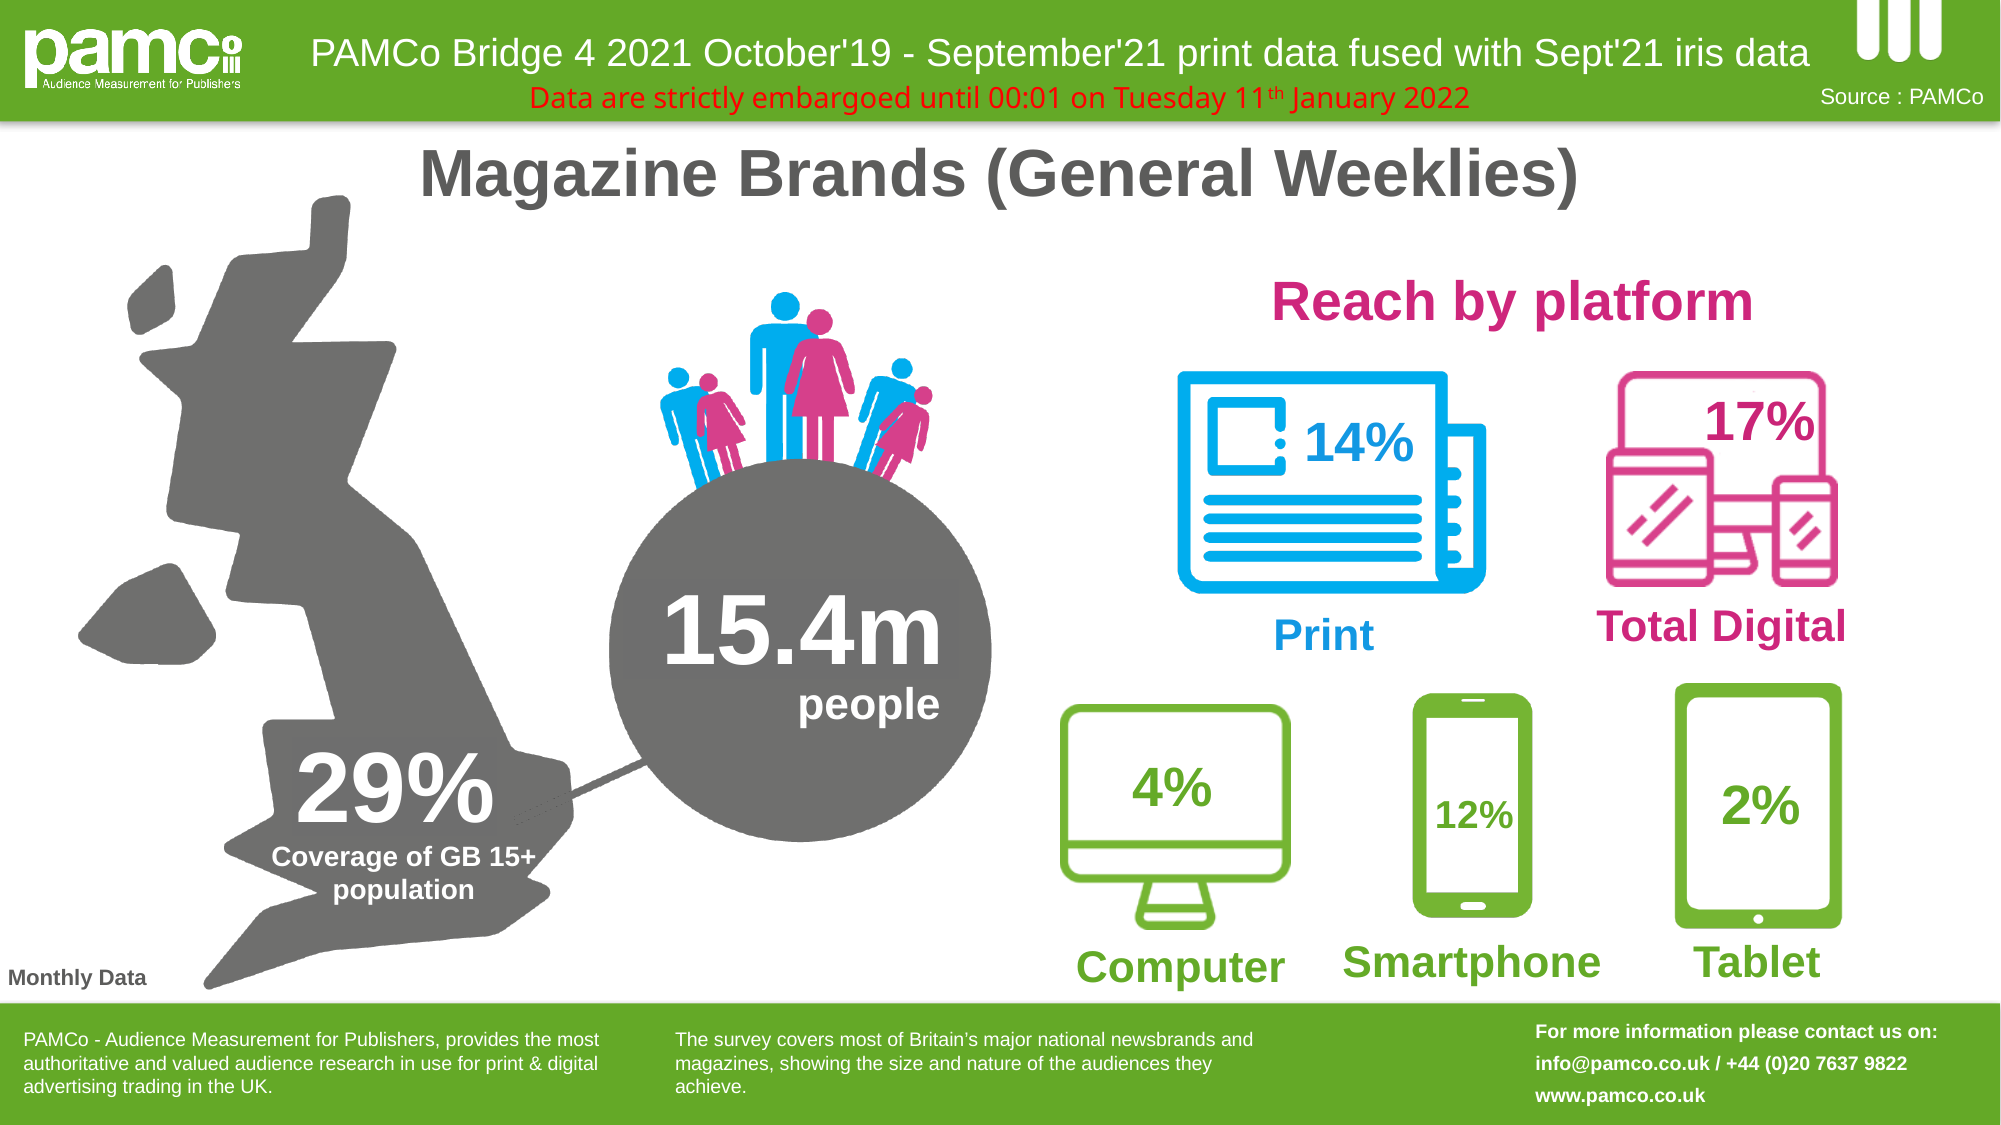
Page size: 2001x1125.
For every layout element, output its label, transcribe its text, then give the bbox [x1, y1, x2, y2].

picture [23, 26, 243, 90]
picture [1654, 655, 1862, 950]
picture [1282, 624, 1295, 634]
picture [1060, 704, 1291, 930]
picture [1384, 644, 1565, 944]
picture [1142, 326, 1521, 636]
picture [1606, 371, 1838, 587]
text_box Magazine Brands (General Weeklies) [0, 122, 2000, 218]
picture [55, 218, 1011, 1017]
picture [1341, 631, 1350, 636]
picture [1850, 0, 1944, 108]
